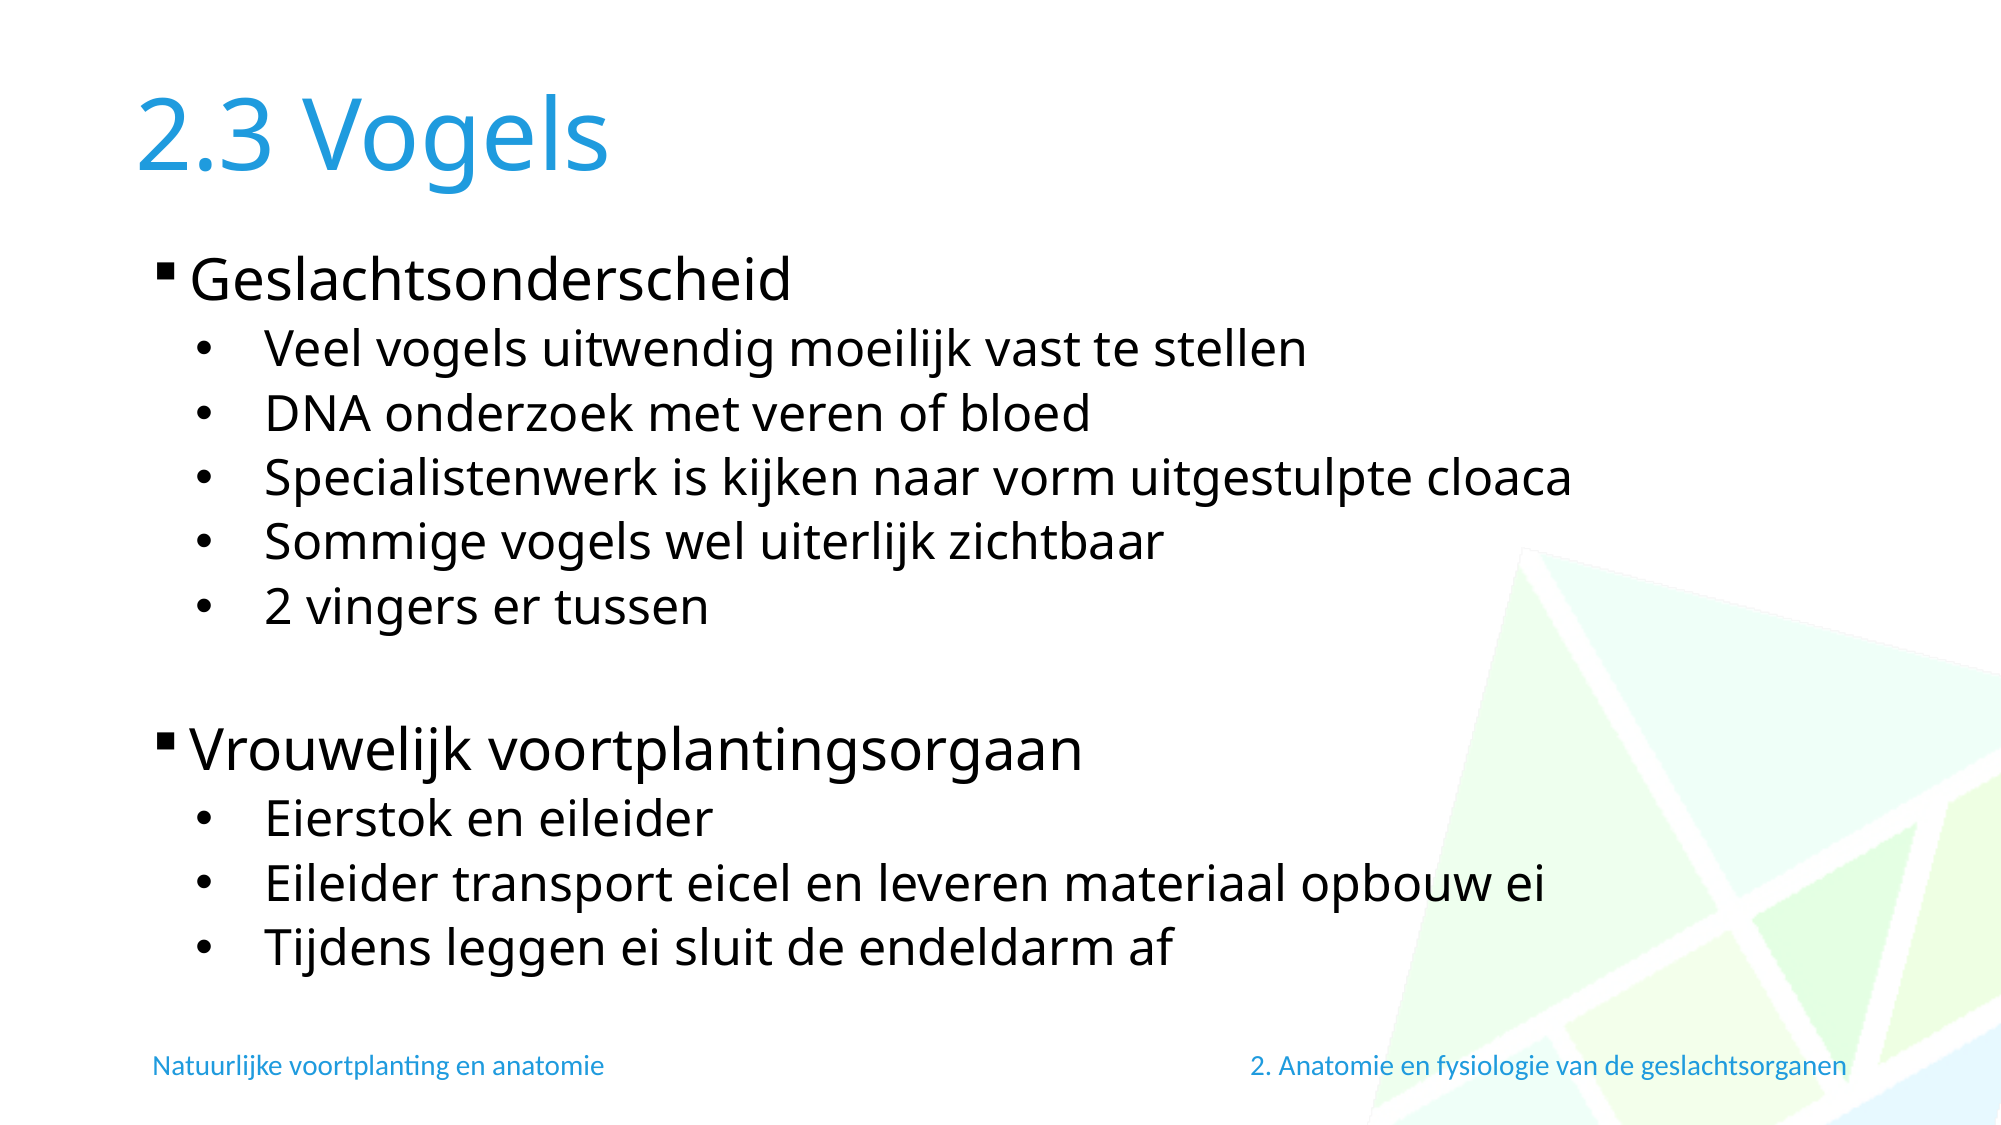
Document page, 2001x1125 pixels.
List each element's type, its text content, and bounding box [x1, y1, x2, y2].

title 2.3 Vogels [120, 59, 1900, 217]
list Geslachtsonderscheid Veel vogels uitwendig moeilijk vast te stellen DNA onderzoek met veren of bloed Specialistenwerk is kijken naar vorm uitgestulpte cloaca Sommige vogels wel uiterlijk zichtbaar 2 vingers er tussen Vrouwelijk voortplantingsorgaan Eierstok en eileider Eileider transport eicel en leveren materiaal opbouw ei Tijdens leggen ei sluit de endeldarm af [137, 242, 1863, 1014]
list Natuurlijke voortplanting en anatomie [137, 1042, 625, 1103]
list 2. Anatomie en fysiologie van de geslachtsorganen [1231, 1042, 1863, 1103]
